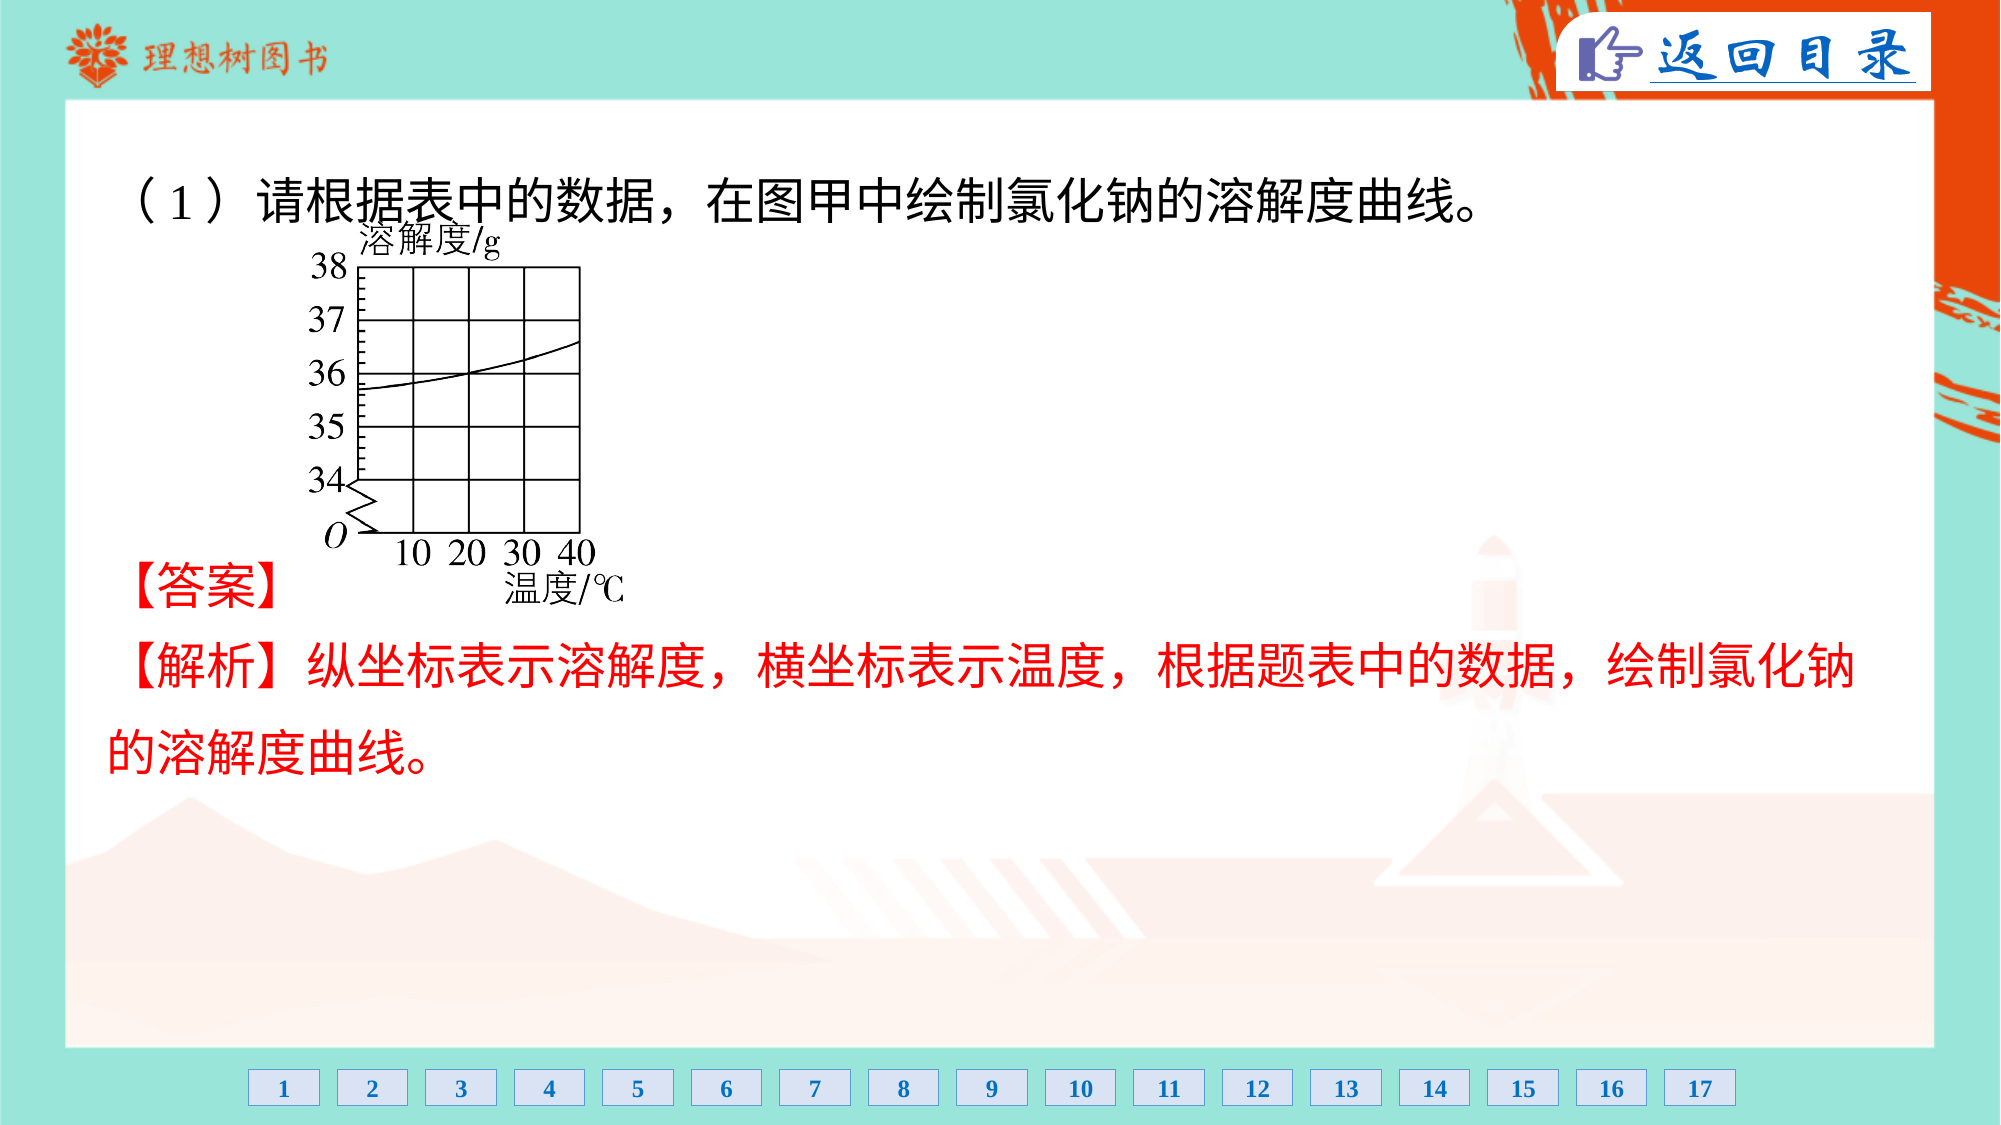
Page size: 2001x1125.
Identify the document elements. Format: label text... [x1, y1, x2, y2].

text_box （1）请根据表中的数据，在图甲中绘制氯化钠的溶解度曲线。 [106, 141, 1895, 220]
text_box 【答案】 [106, 219, 1894, 602]
text_box 【解析】纵坐标表示溶解度，横坐标表示温度，根据题表中的数据，绘制氯化钠 的溶解度曲线。 [106, 602, 1895, 773]
picture [0, 0, 2000, 1125]
